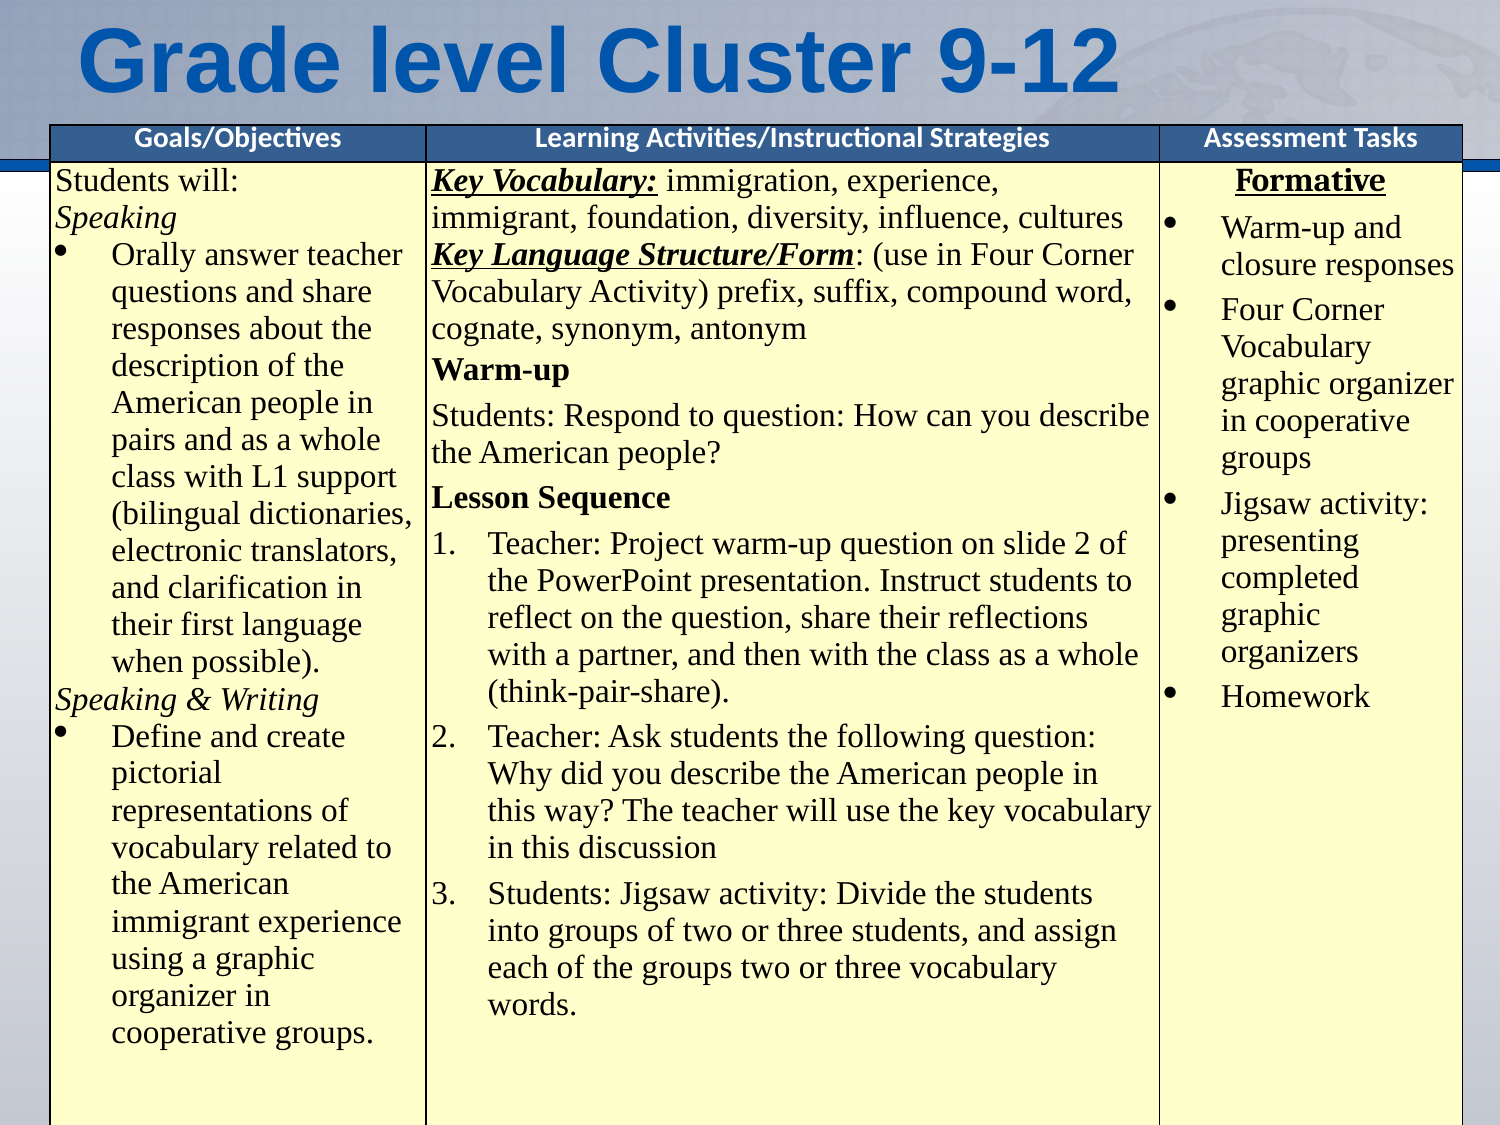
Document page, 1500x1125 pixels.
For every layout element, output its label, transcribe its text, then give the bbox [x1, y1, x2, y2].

table_header Goals/Objectives [51, 126, 425, 161]
table_cell Students will: Speaking Orally answer teacher questions and share responses about the description of the American people in pairs and as a whole class with L1 support (bilingual dictionaries, electronic translators, and clarification in their first language when possible). Speaking & Writing Define and create pictorial representations of vocabulary related to the American immigrant experience using a graphic organizer in cooperative groups. [51, 163, 425, 1125]
picture [0, 0, 62, 1125]
table_cell Formative Warm-up and closure responses Four Corner Vocabulary graphic organizer in cooperative groups Jigsaw activity: presenting completed graphic organizers Homework [1160, 163, 1462, 1125]
picture [1413, 0, 1500, 1125]
table_header Learning Activities/Instructional Strategies [427, 126, 1159, 161]
table_cell Key Vocabulary: immigration, experience, immigrant, foundation, diversity, influence, cultures Key Language Structure/Form: (use in Four Corner Vocabulary Activity) prefix, suffix, compound word, cognate, synonym, antonym Warm-up Students: Respond to question: How can you describe the American people? Lesson Sequence Teacher: Project warm-up question on slide 2 of the PowerPoint presentation. Instruct students to reflect on the question, share their reflections with a partner, and then with the class as a whole (think-pair-share). Teacher: Ask students the following question: Why did you describe the American people in this way? The teacher will use the key vocabulary in this discussion Students: Jigsaw activity: Divide the students into groups of two or three students, and assign each of the groups two or three vocabulary words. [427, 163, 1159, 1125]
table_header Assessment Tasks [1160, 126, 1462, 161]
title Grade level Cluster 9-12 [62, 0, 1413, 124]
